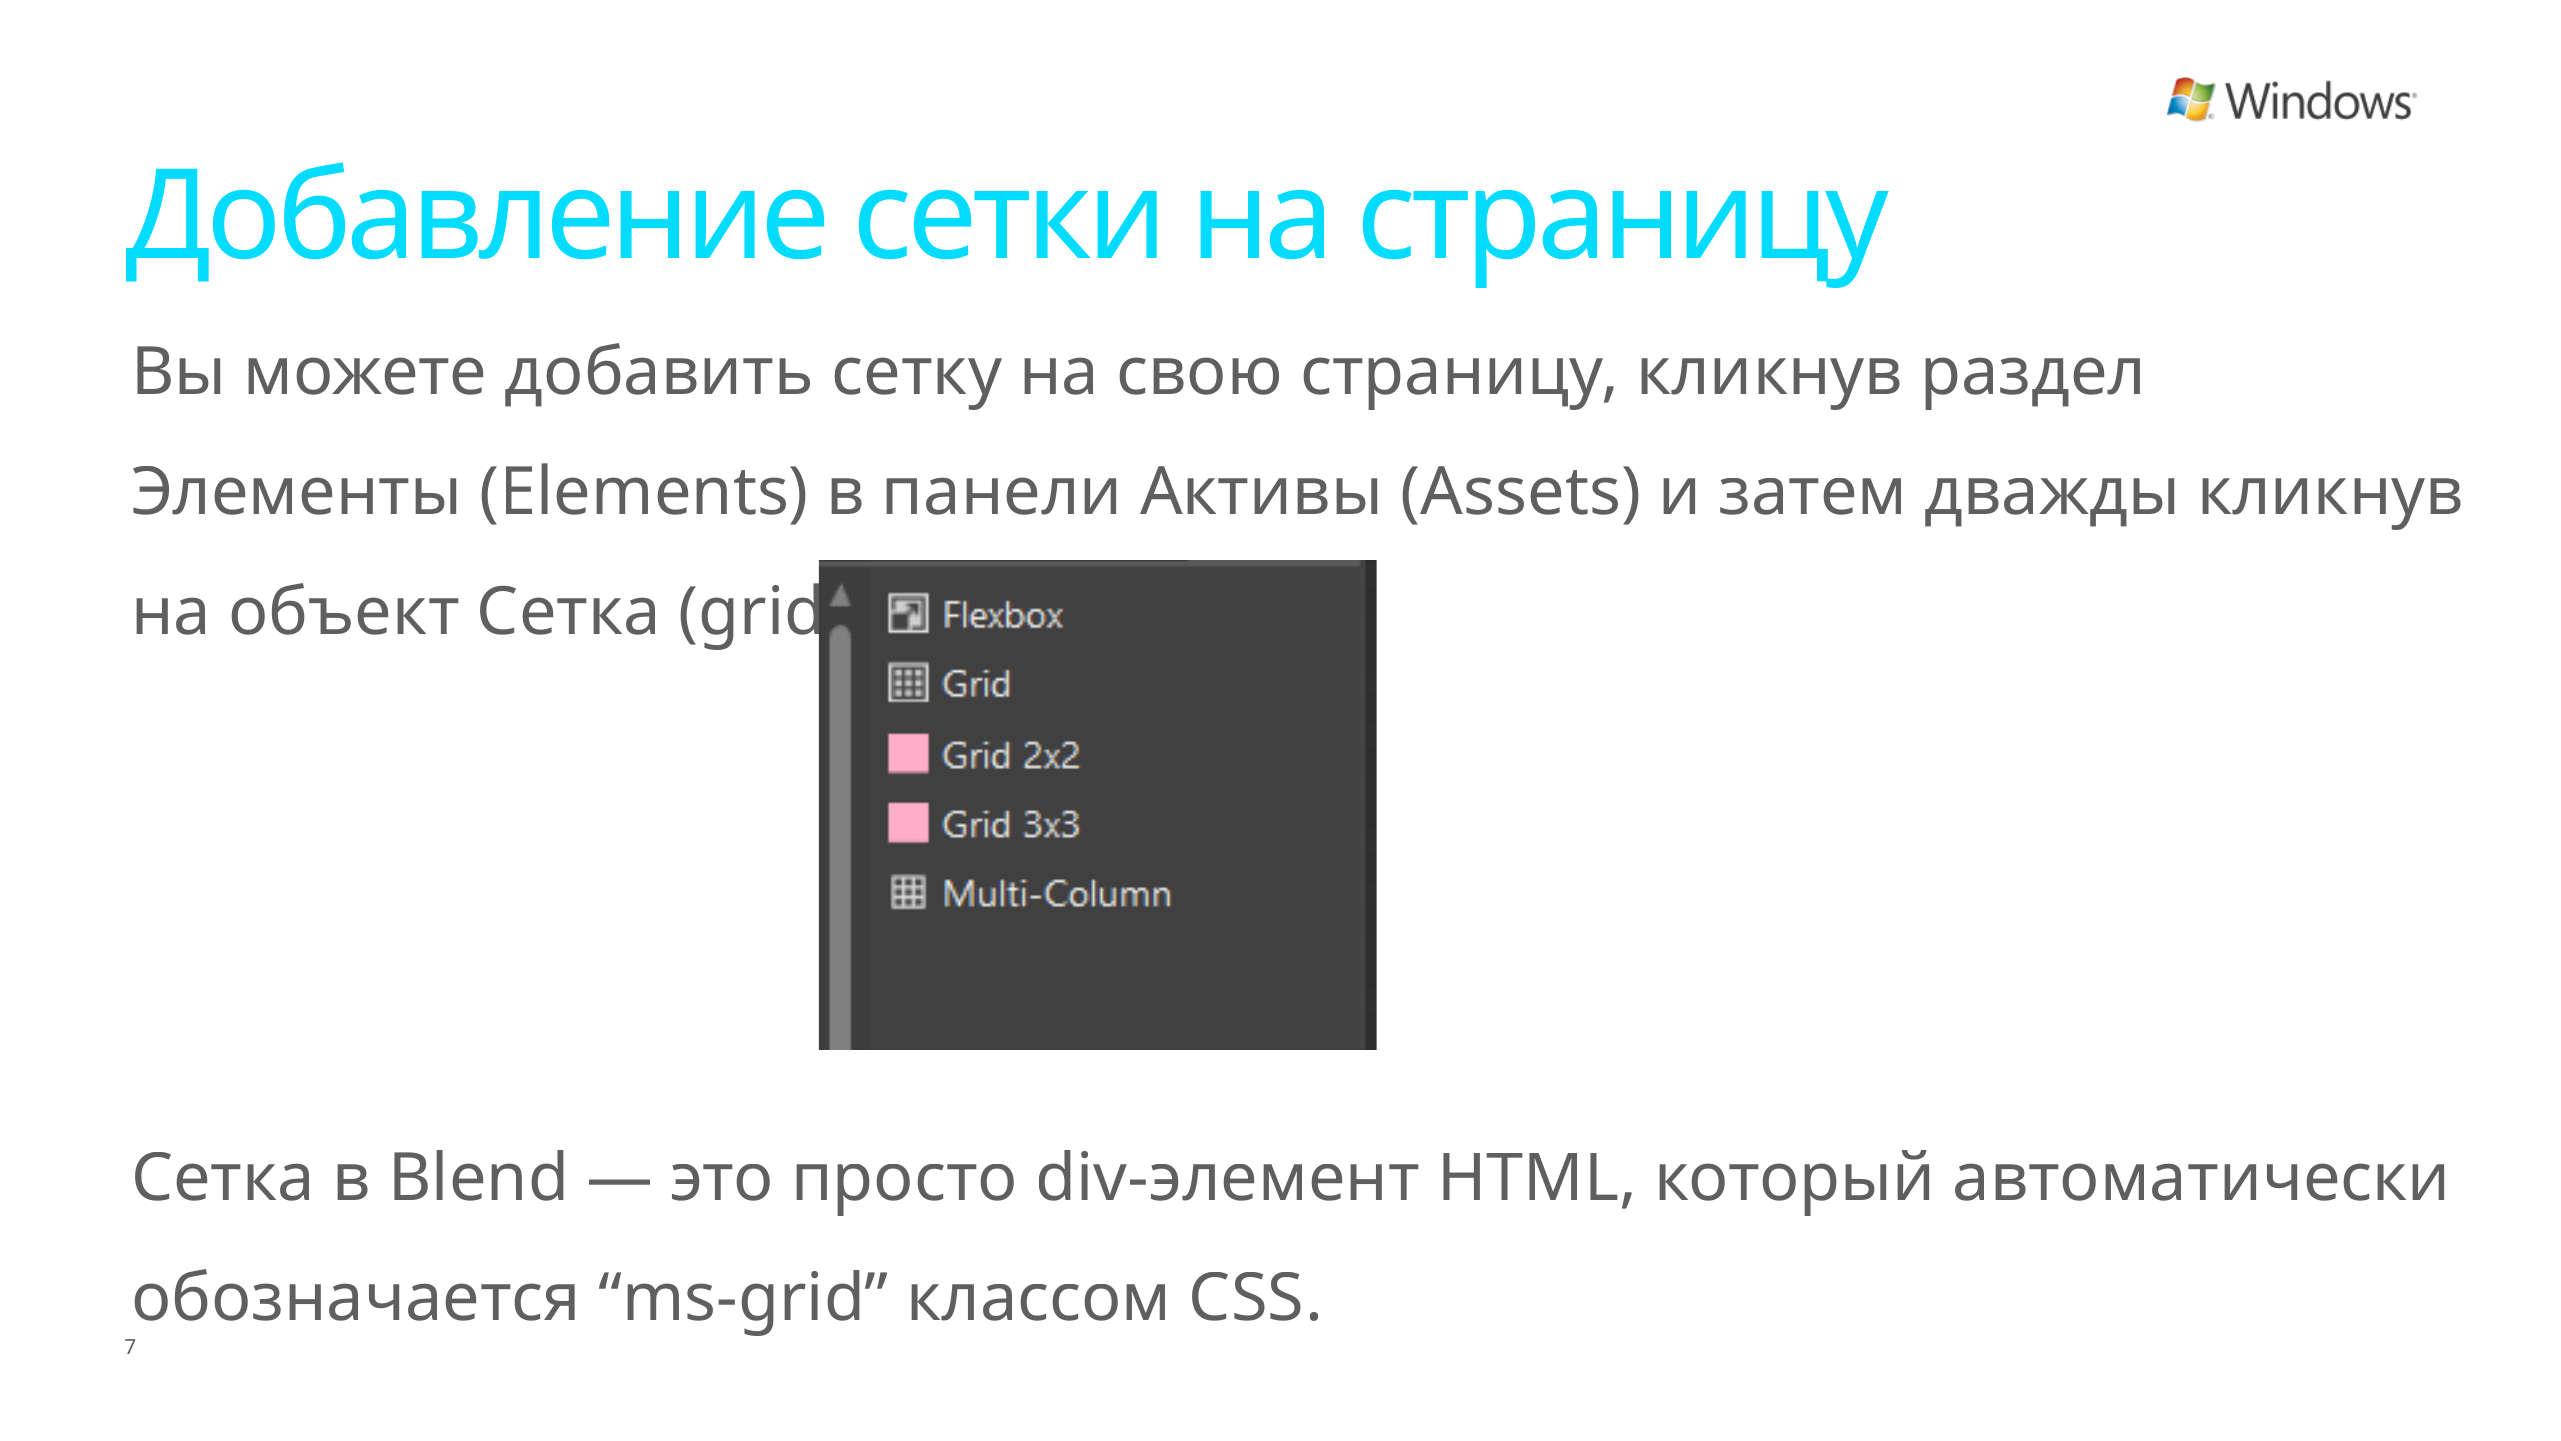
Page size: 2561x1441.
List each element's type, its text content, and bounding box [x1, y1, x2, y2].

list Вы можете добавить сетку на свою страницу, кликнув раздел Элементы (Elements) в панели Активы (Assets) и затем дважды кликнув на объект Сетка (grid). Сетка в Blend — это просто div-элемент HTML, который автоматически обозначается “ms-grid” классом CSS. [130, 287, 2473, 1425]
title Добавление сетки на страницу [125, 48, 2468, 286]
picture [818, 560, 1377, 1051]
